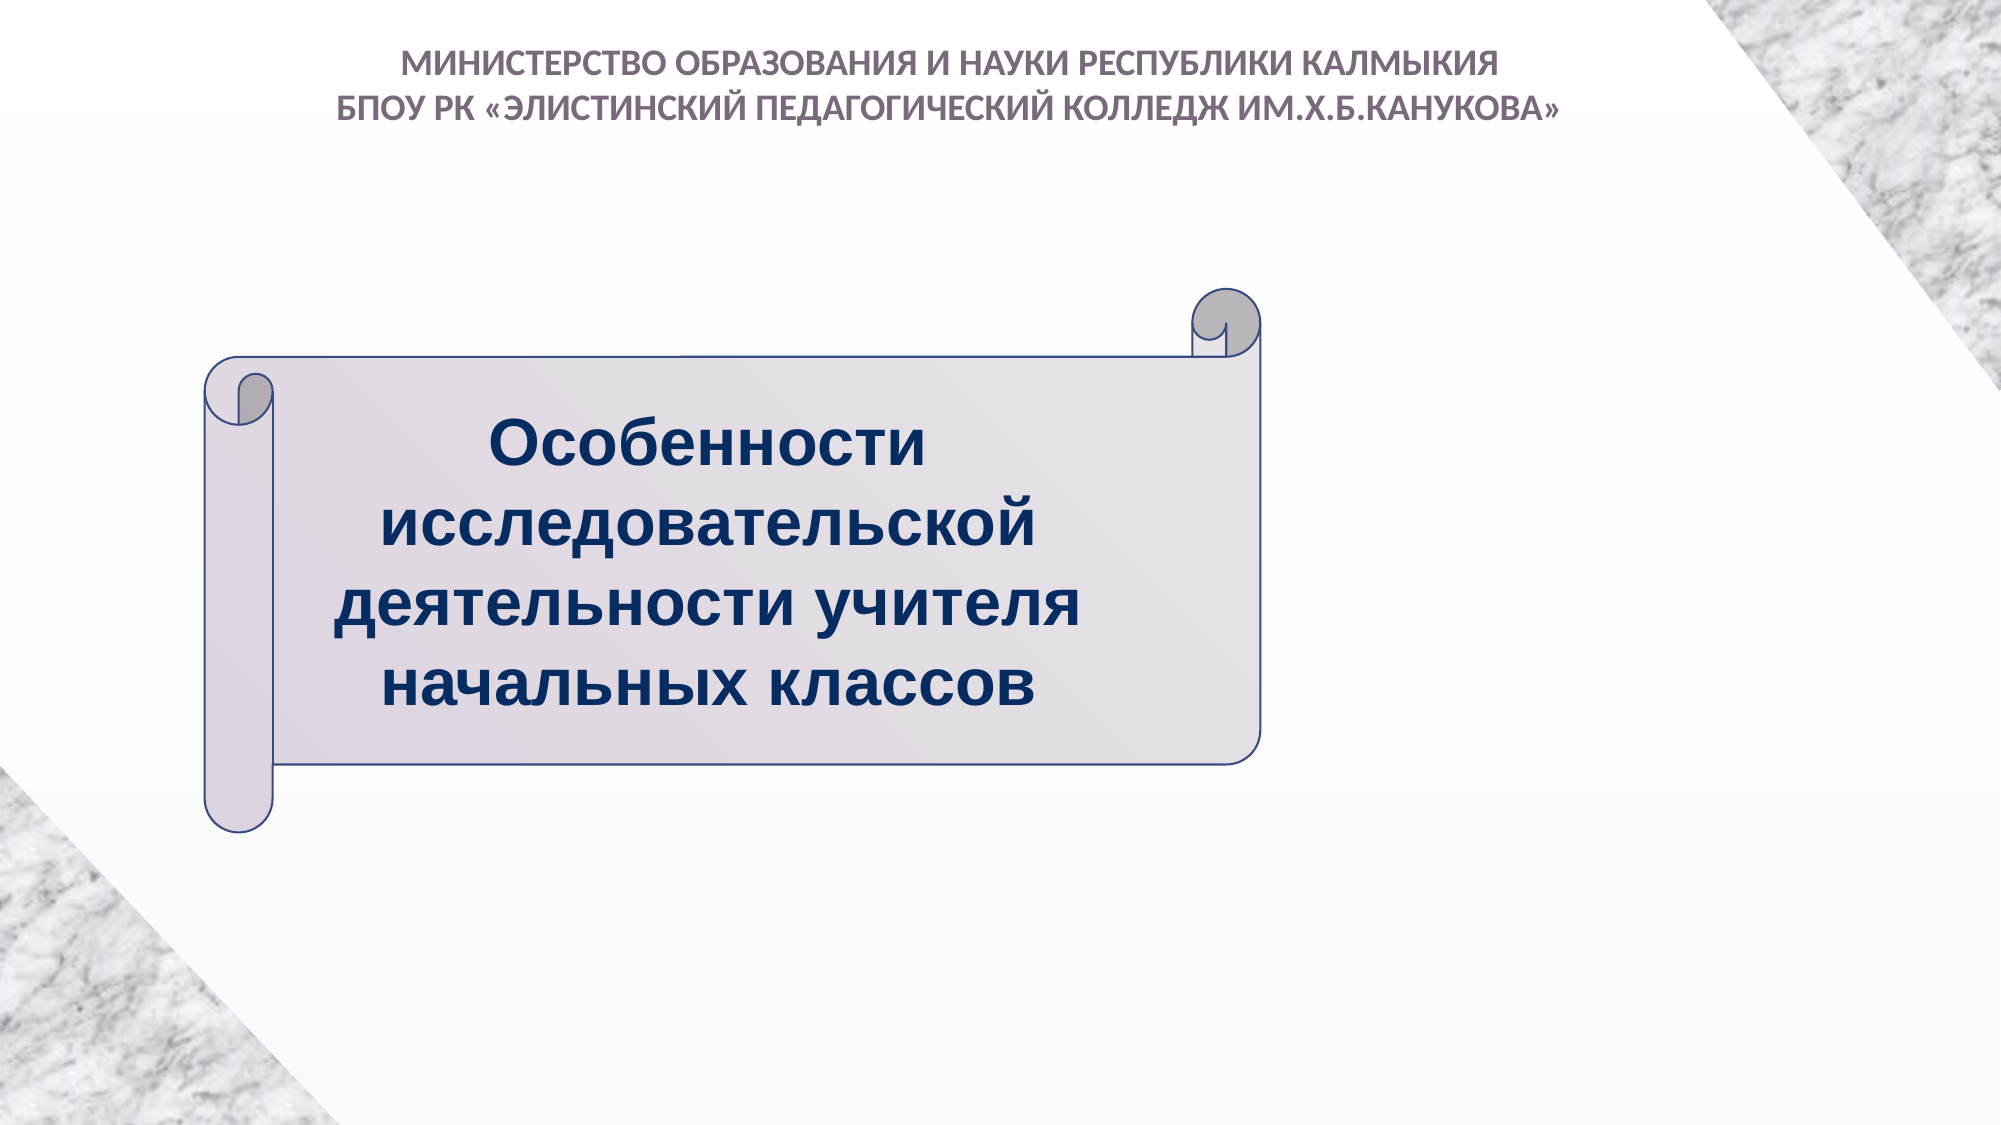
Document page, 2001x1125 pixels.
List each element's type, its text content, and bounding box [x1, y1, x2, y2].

text_box МИНИСТЕРСТВО ОБРАЗОВАНИЯ И НАУКИ РЕСПУБЛИКИ КАЛМЫКИЯ БПОУ РК «ЭЛИСТИНСКИЙ ПЕДАГОГИЧЕСКИЙ КОЛЛЕДЖ ИМ.Х.Б.КАНУКОВА» [314, 30, 1586, 136]
text_box [203, 287, 1262, 834]
text_box [1704, 0, 2000, 394]
text_box [0, 764, 341, 1125]
text_box Особенности исследовательской деятельности учителя начальных классов [157, 391, 1261, 727]
